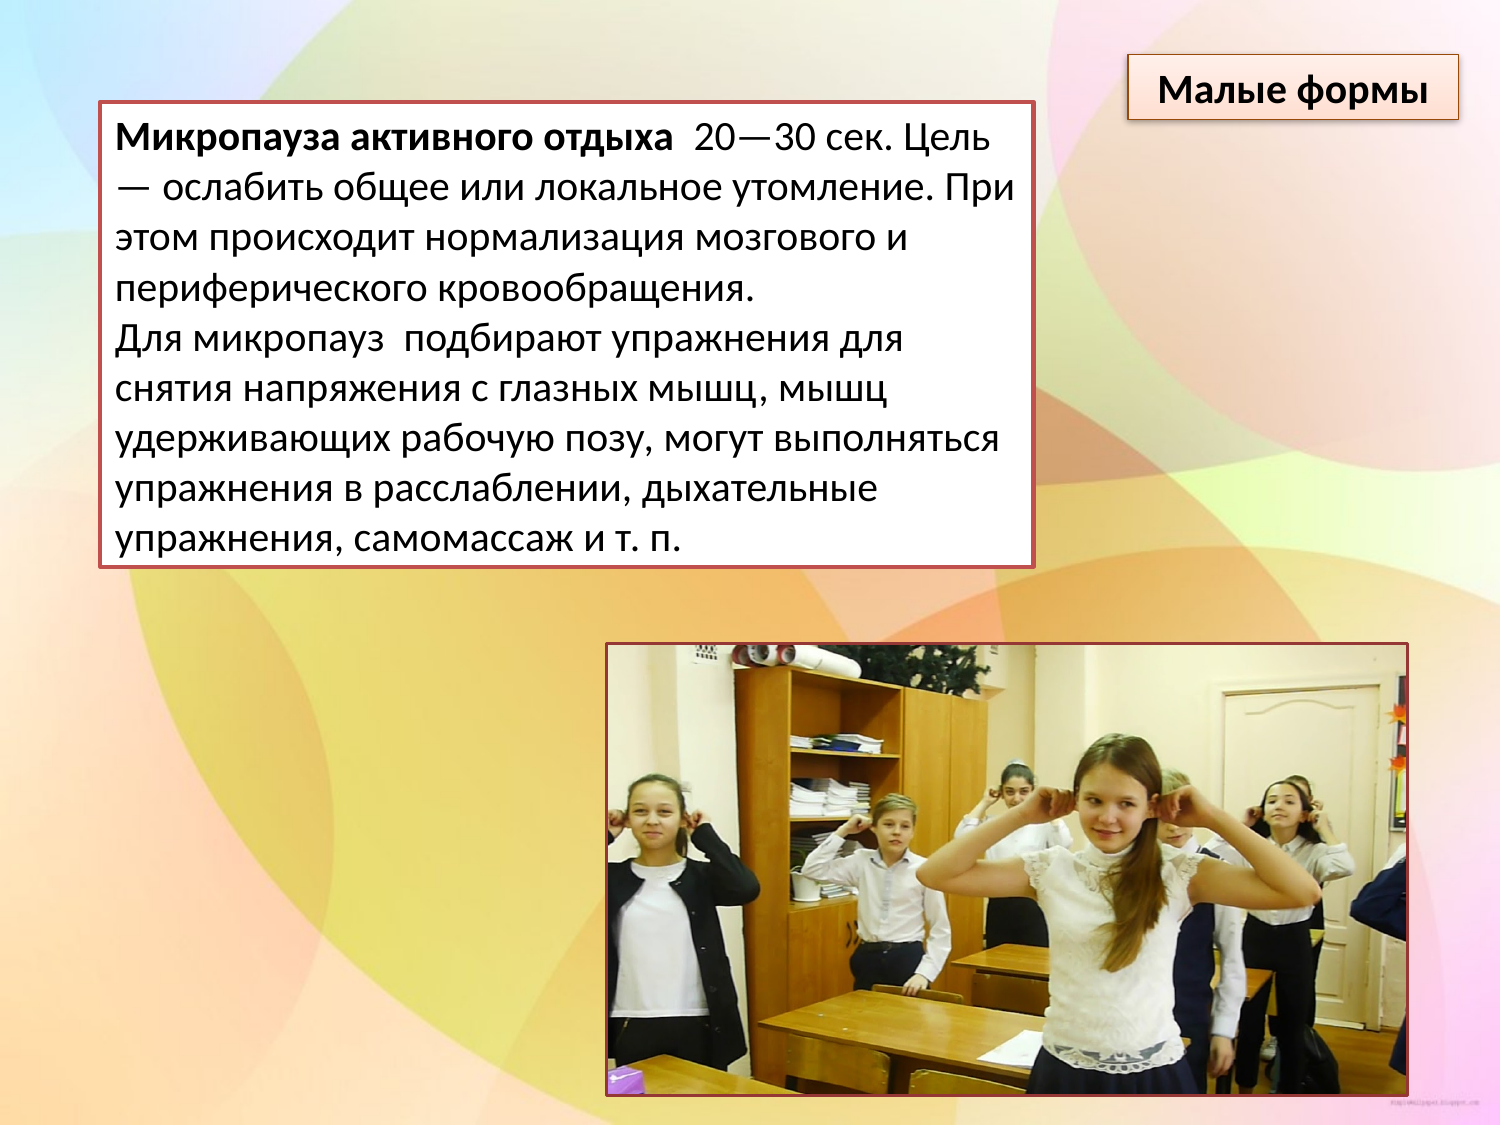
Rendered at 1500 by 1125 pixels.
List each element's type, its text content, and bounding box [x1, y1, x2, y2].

picture [0, 0, 1500, 1125]
text_box Малые формы [1127, 54, 1459, 120]
text_box Микропауза активного отдыха 20—30 сек. Цель— ослабить общее или локальное утомление. При этом происходит нормализация мозгового и периферического кровообращения. Для микропауз подбирают упражнения для снятия напряжения с глазных мышц, мышц удерживающих рабочую позу, могут выполняться упражнения в расслаблении, дыхательные упражнения, самомассаж и т. п. [98, 100, 1036, 569]
